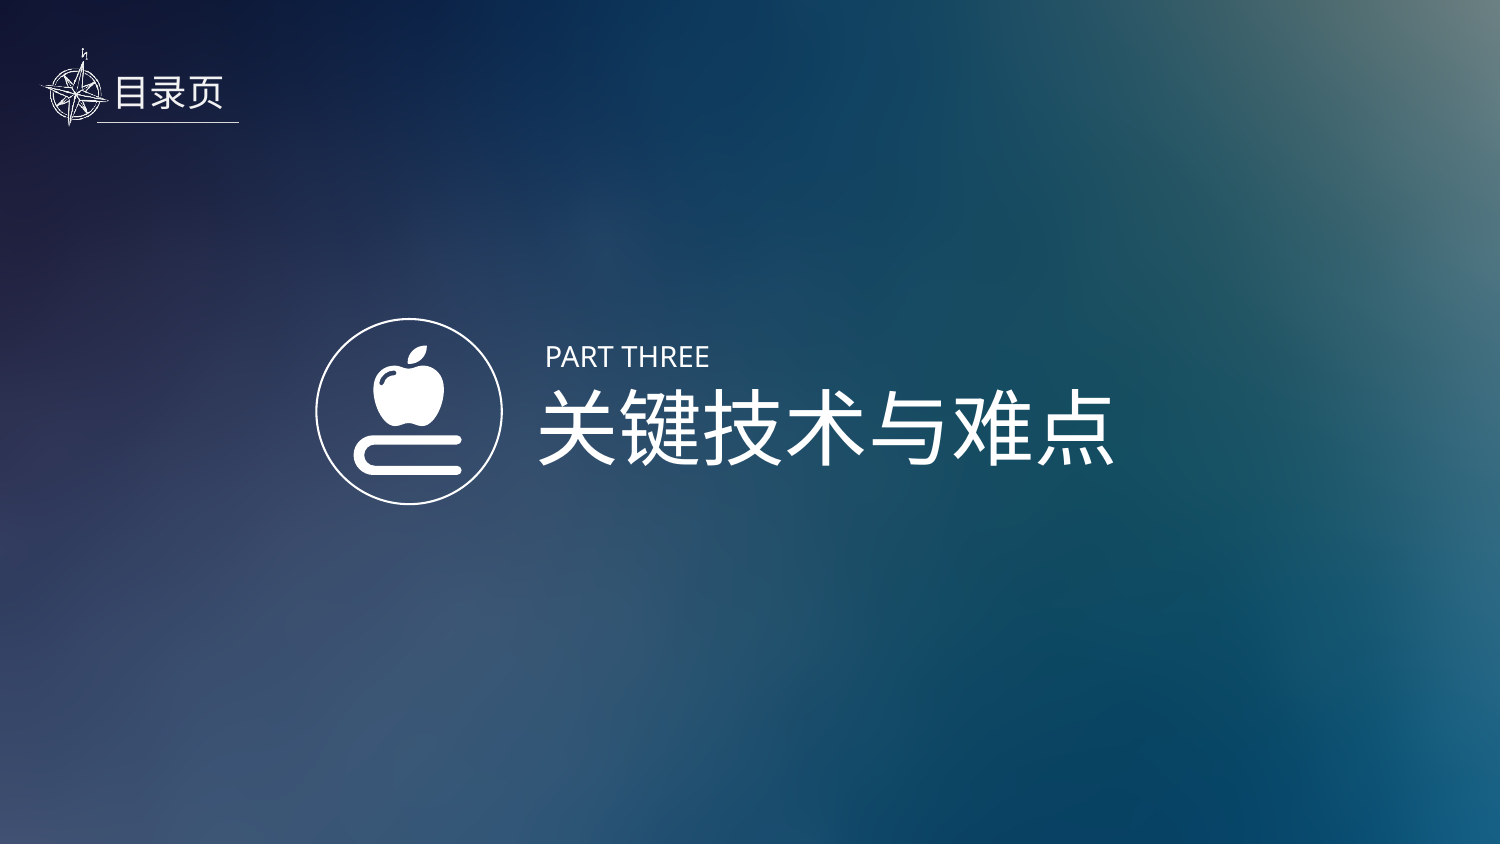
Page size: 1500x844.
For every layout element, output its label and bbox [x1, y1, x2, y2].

text_box [502, 331, 1184, 486]
text_box [38, 48, 263, 127]
picture [0, 0, 1500, 844]
text_box [316, 318, 502, 505]
